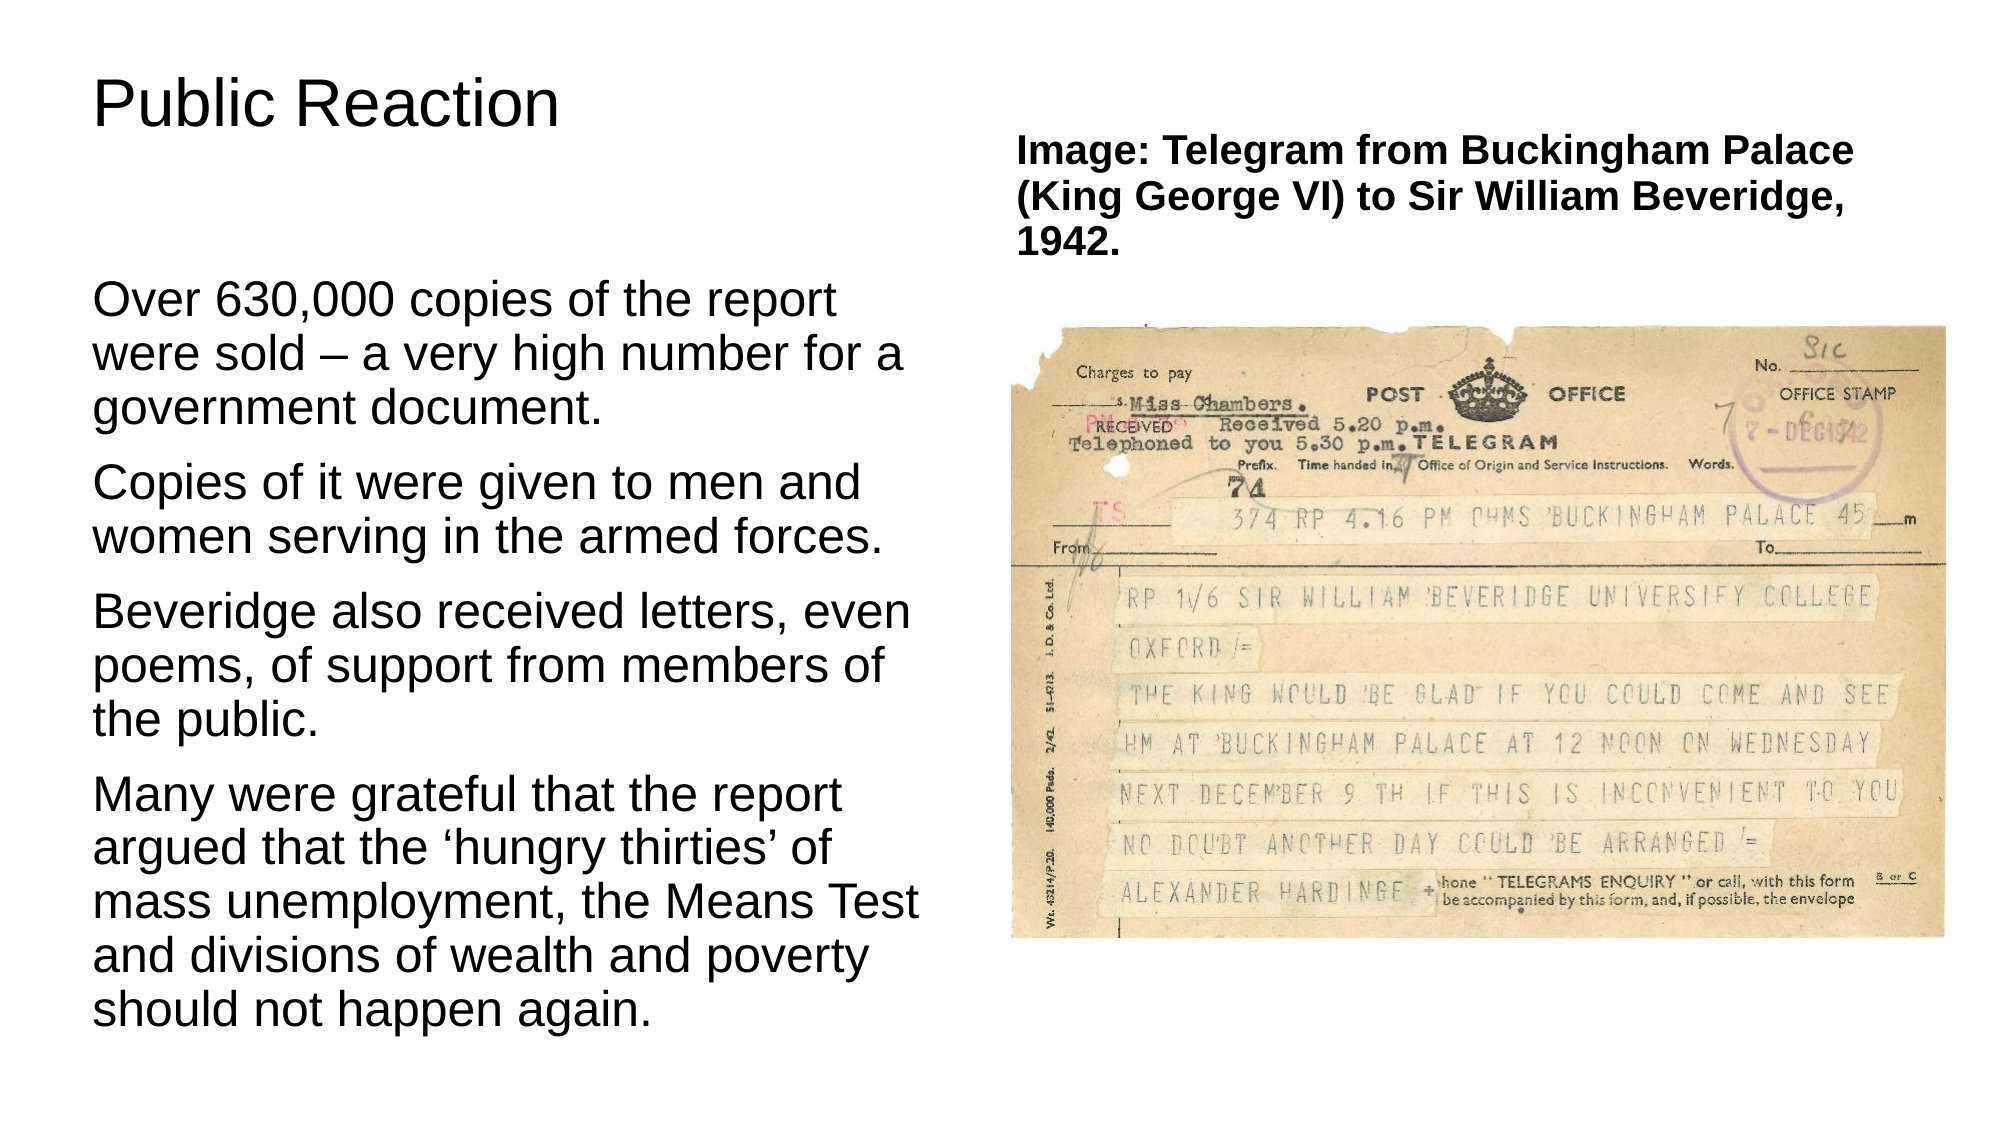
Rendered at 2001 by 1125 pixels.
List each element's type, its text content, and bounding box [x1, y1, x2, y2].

title Public Reaction [77, 59, 1094, 248]
list Over 630,000 copies of the report were sold – a very high number for a government document. Copies of it were given to men and women serving in the armed forces. Beveridge also received letters, even poems, of support from members of the public. Many were grateful that the report argued that the ‘hungry thirties’ of mass unemployment, the Means Test and divisions of wealth and poverty should not happen again. [77, 266, 961, 1056]
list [1010, 323, 1946, 938]
list Image: Telegram from Buckingham Palace (King George VI) to Sir William Beveridge, 1942. [1001, 121, 1945, 331]
